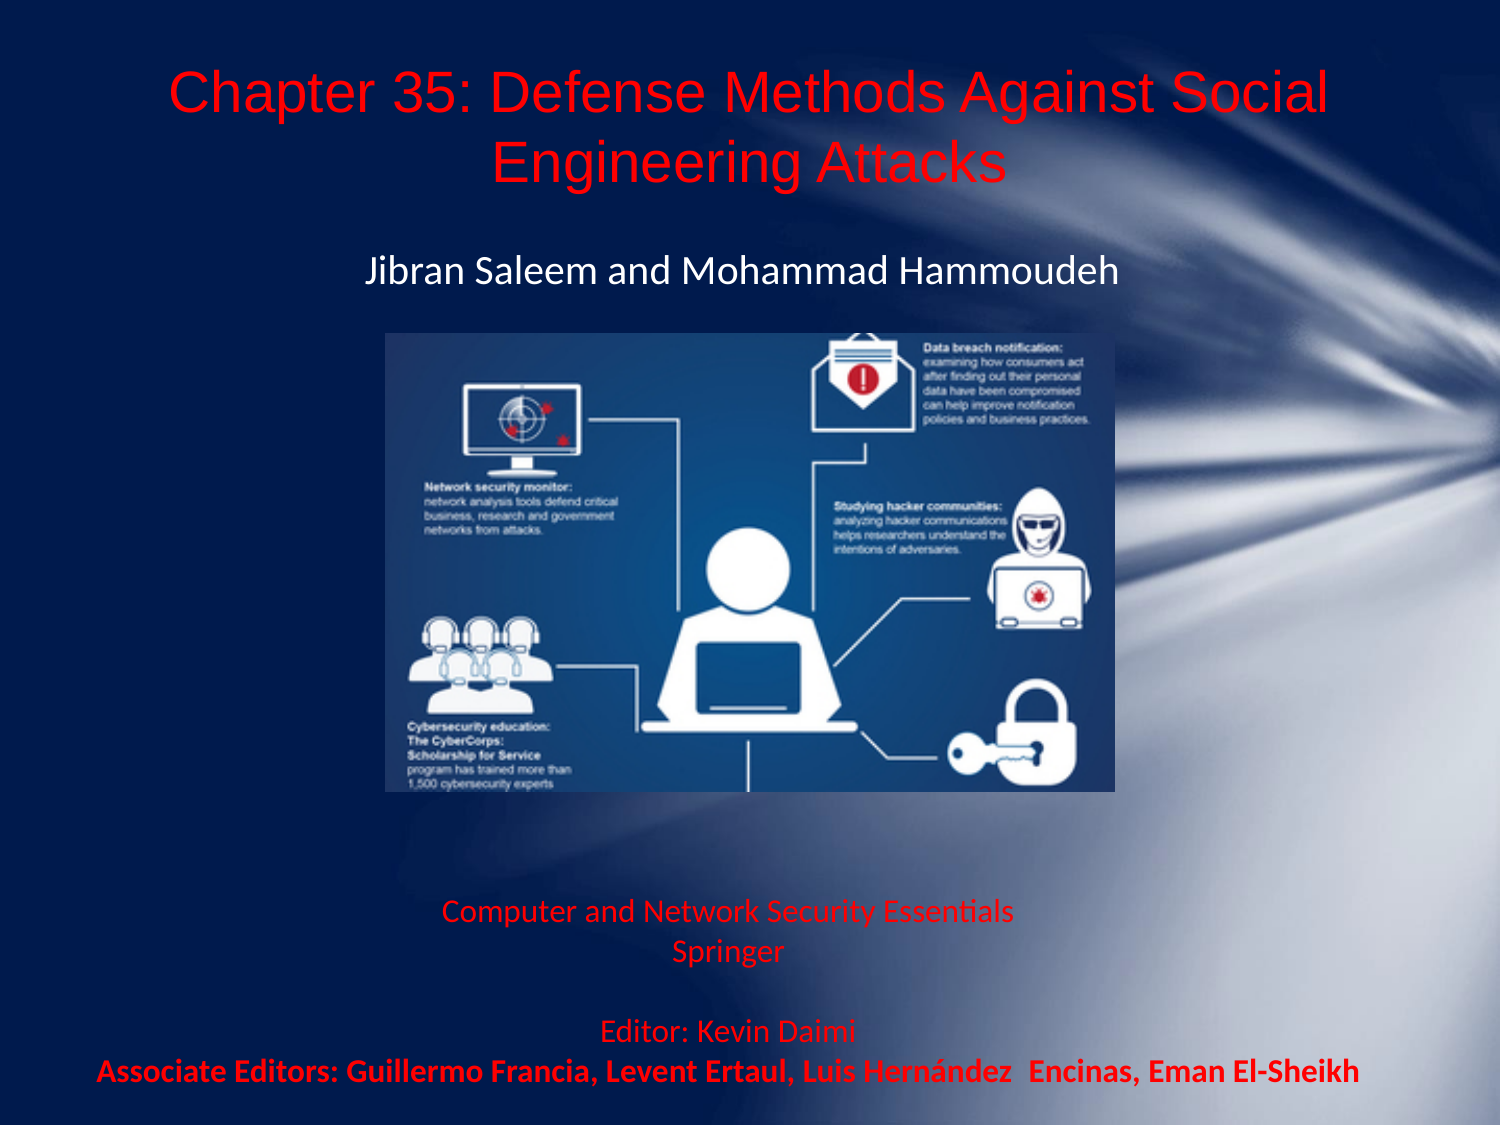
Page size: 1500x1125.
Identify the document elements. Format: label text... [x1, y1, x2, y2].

picture [0, 0, 1500, 1125]
text_box Jibran Saleem and Mohammad Hammoudeh [349, 235, 1188, 301]
title Chapter 35: Defense Methods Against Social Engineering Attacks [44, 53, 1456, 236]
footer Computer and Network Security Essentials Springer Editor: Kevin Daimi Associate Editors: Guillermo Francia, Levent Ertaul, Luis Hernández Encinas, Eman El-Sheikh [44, 889, 1413, 1097]
